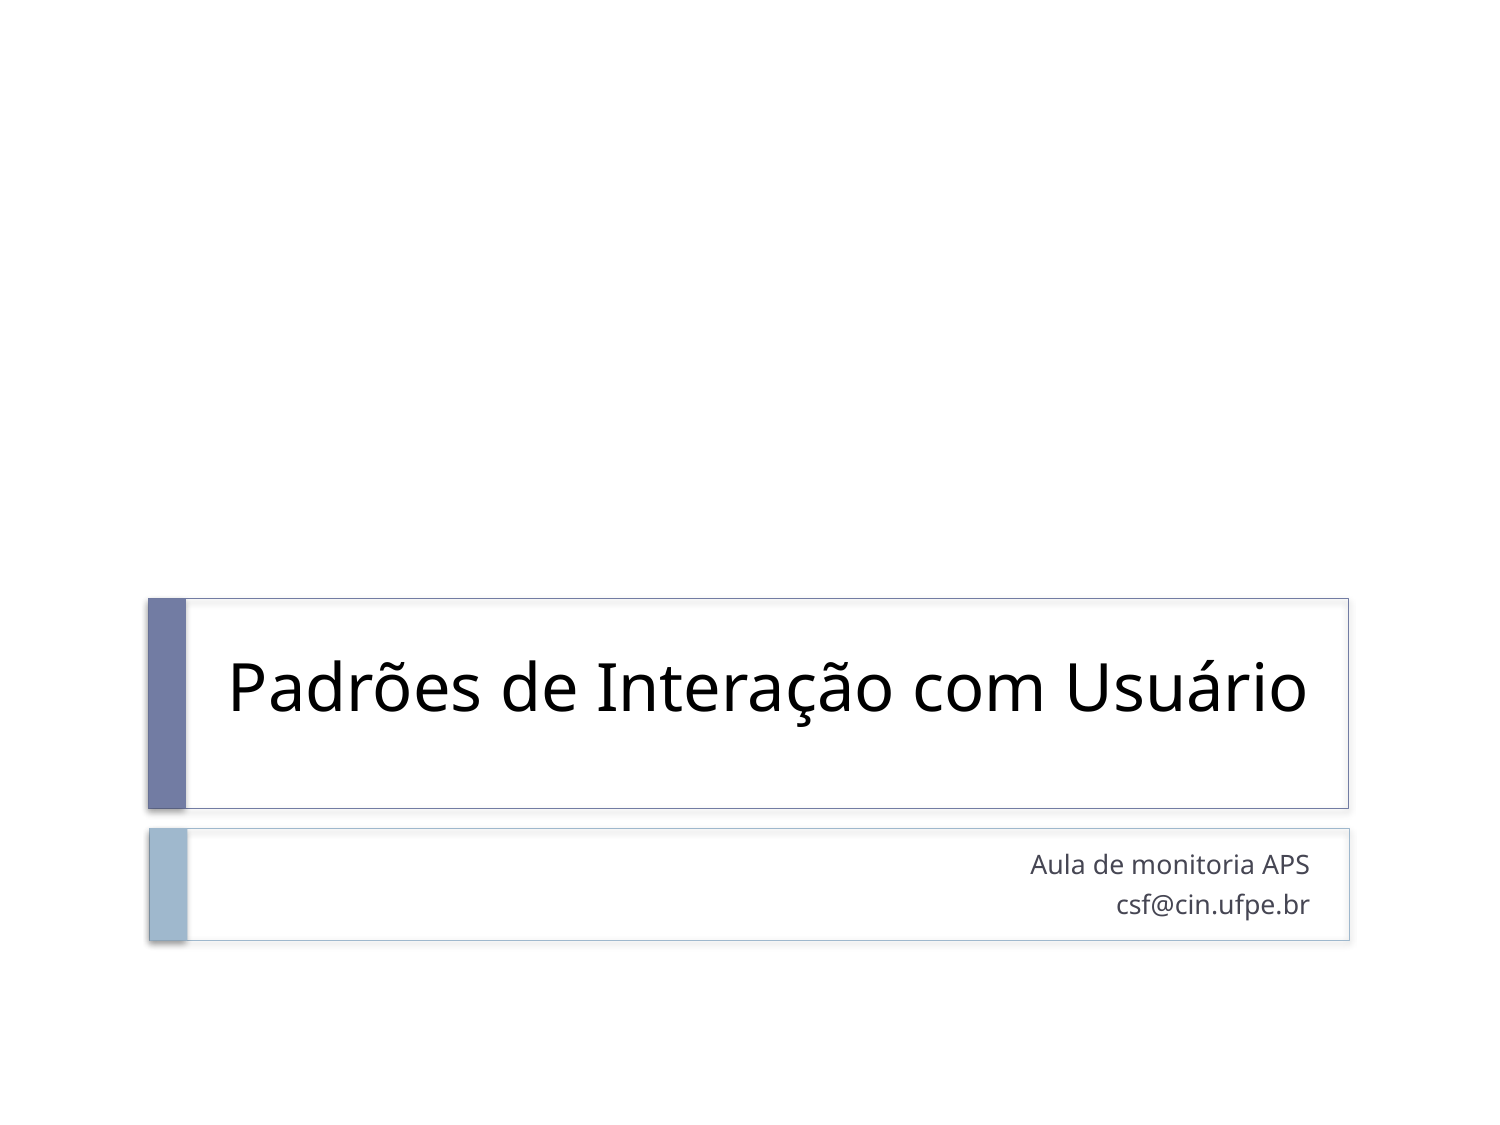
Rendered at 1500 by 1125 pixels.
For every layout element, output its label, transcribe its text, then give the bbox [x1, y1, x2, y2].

title Padrões de Interação com Usuário [200, 637, 1325, 800]
subtitle Aula de monitoria APS csf@cin.ufpe.br [200, 840, 1325, 929]
